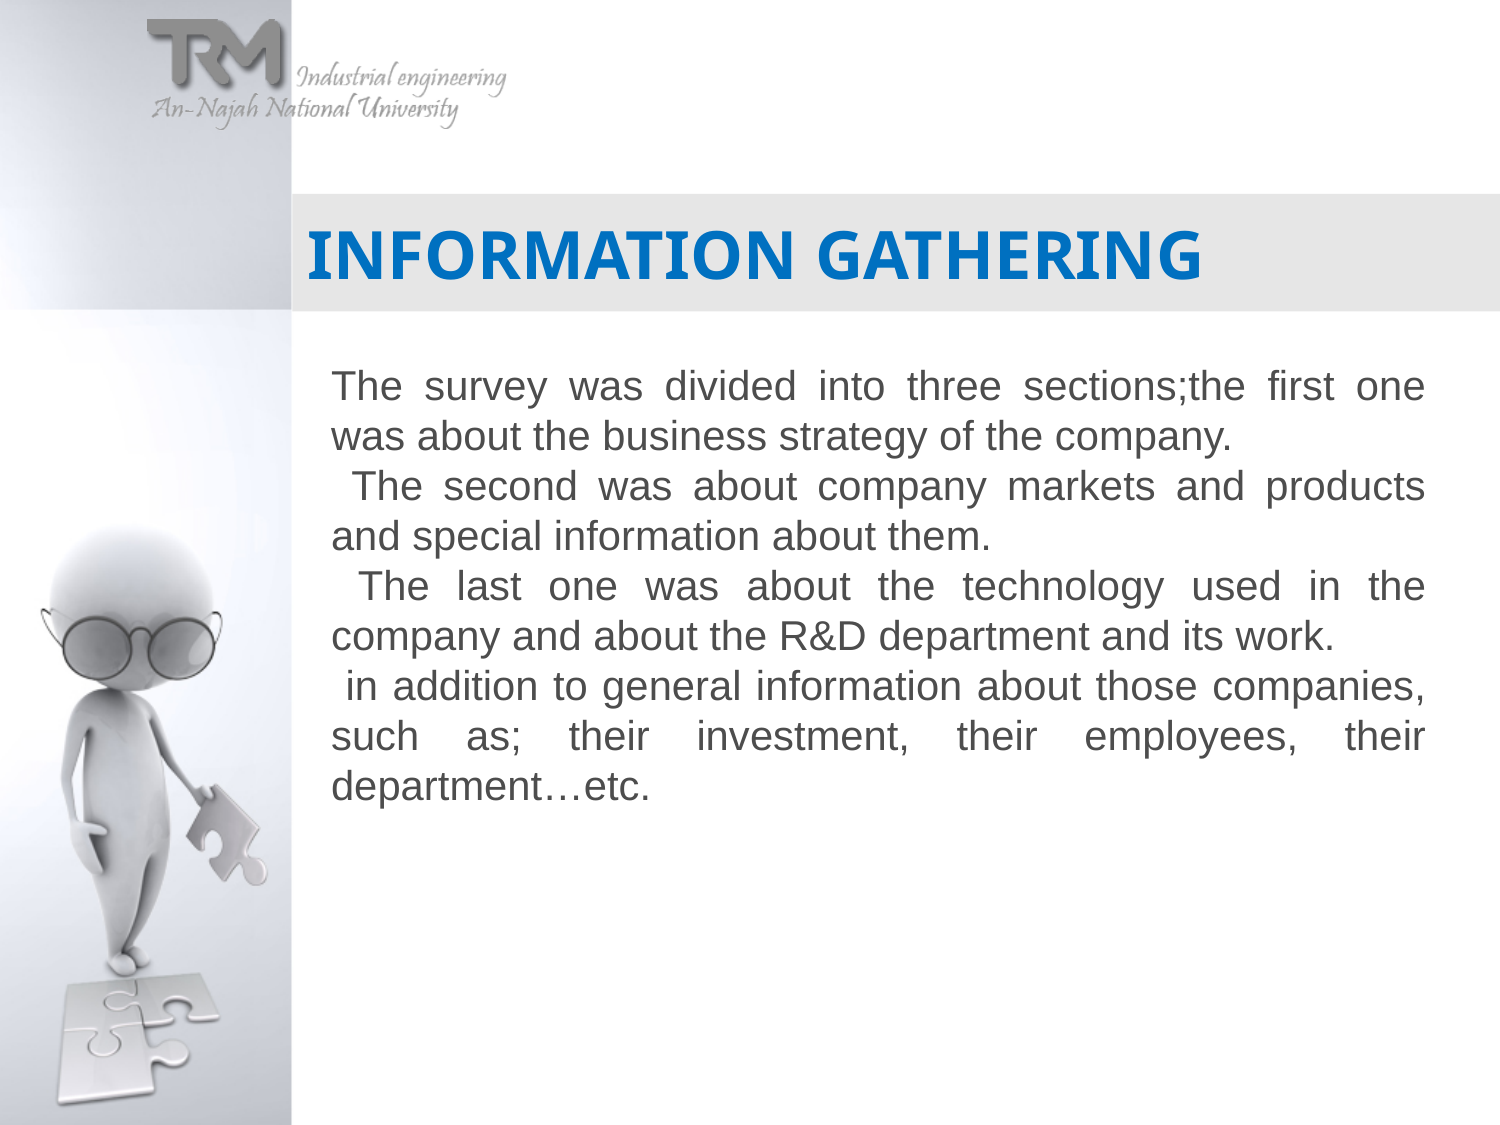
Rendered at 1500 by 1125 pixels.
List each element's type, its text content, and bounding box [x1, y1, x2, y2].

text_box The survey was divided into three sections;the first one was about the business strategy of the company. The second was about company markets and products and special information about them. The last one was about the technology used in the company and about the R&D department and its work. in addition to general information about those companies, such as; their investment, their employees, their department…etc. [316, 351, 1442, 817]
picture [0, 0, 1500, 1125]
title Information gathering [292, 193, 1500, 312]
